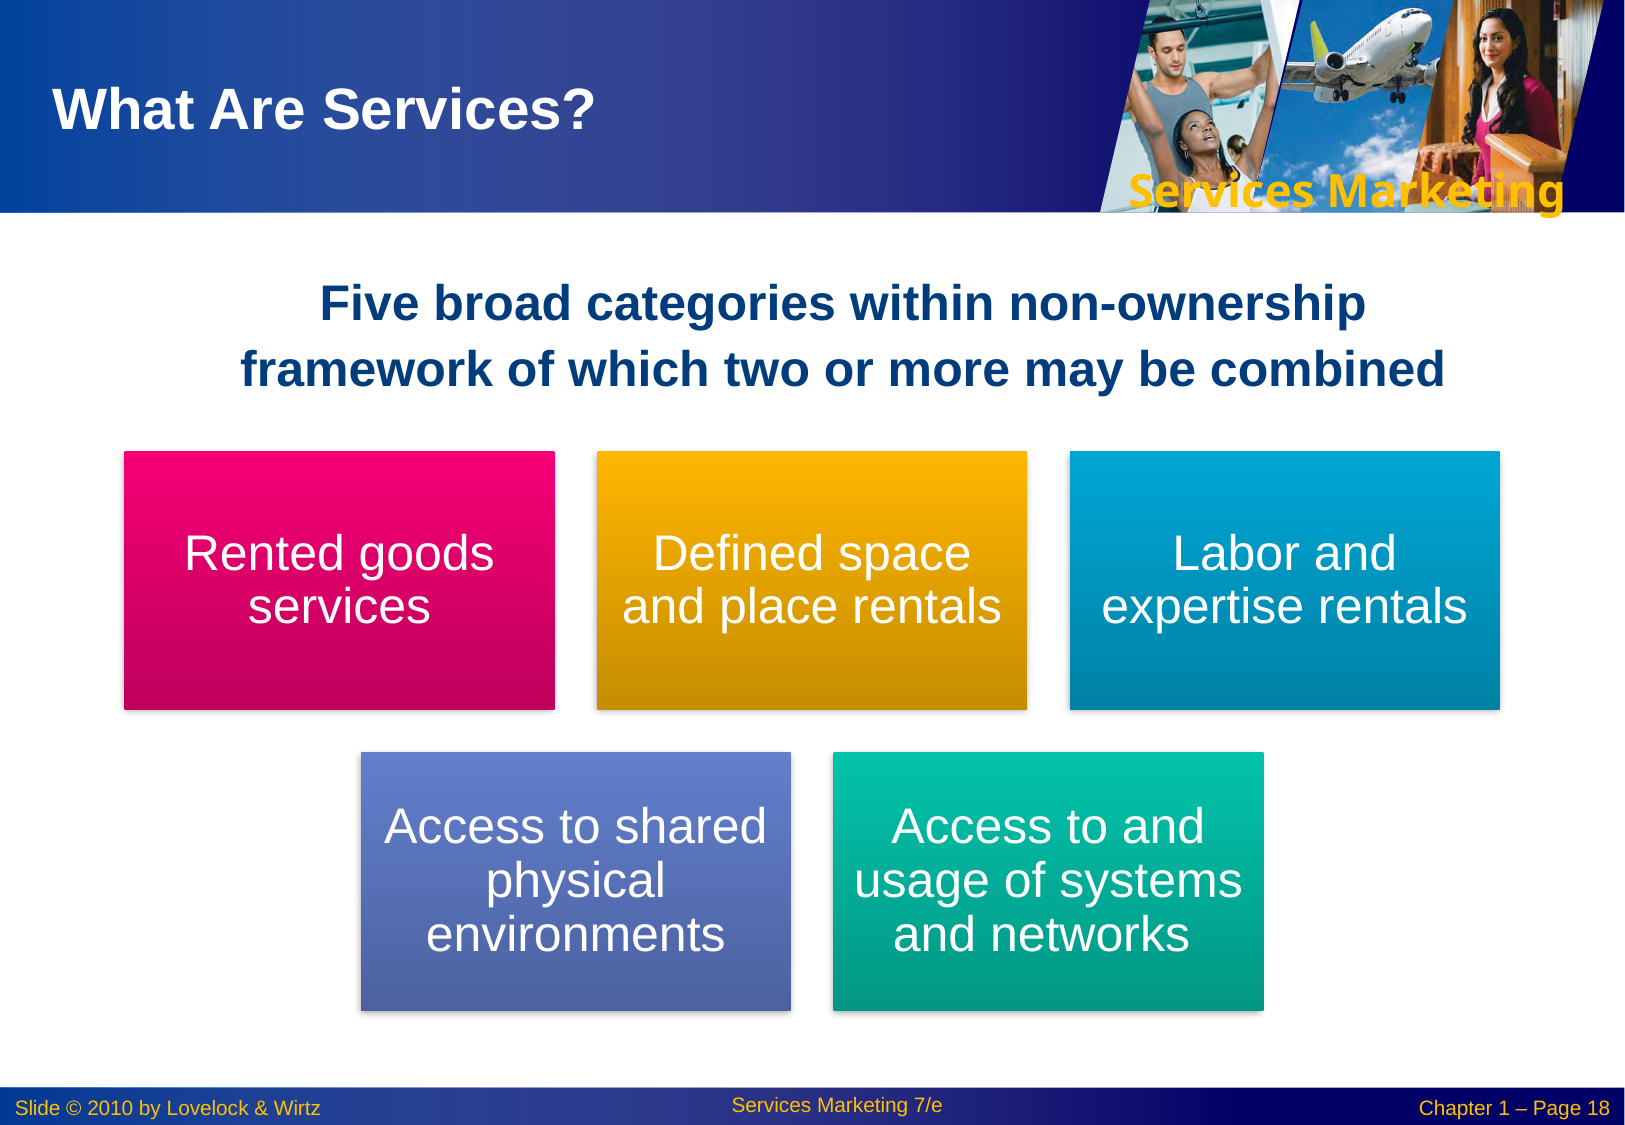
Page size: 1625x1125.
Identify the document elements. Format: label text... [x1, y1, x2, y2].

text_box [124, 437, 1500, 1026]
picture [1162, 186, 1172, 192]
picture [1100, 0, 1604, 213]
picture [1546, 187, 1556, 202]
text_box Five broad categories within non-ownership framework of which two or more may be combined [124, 256, 1500, 404]
title What Are Services? [36, 37, 1088, 176]
